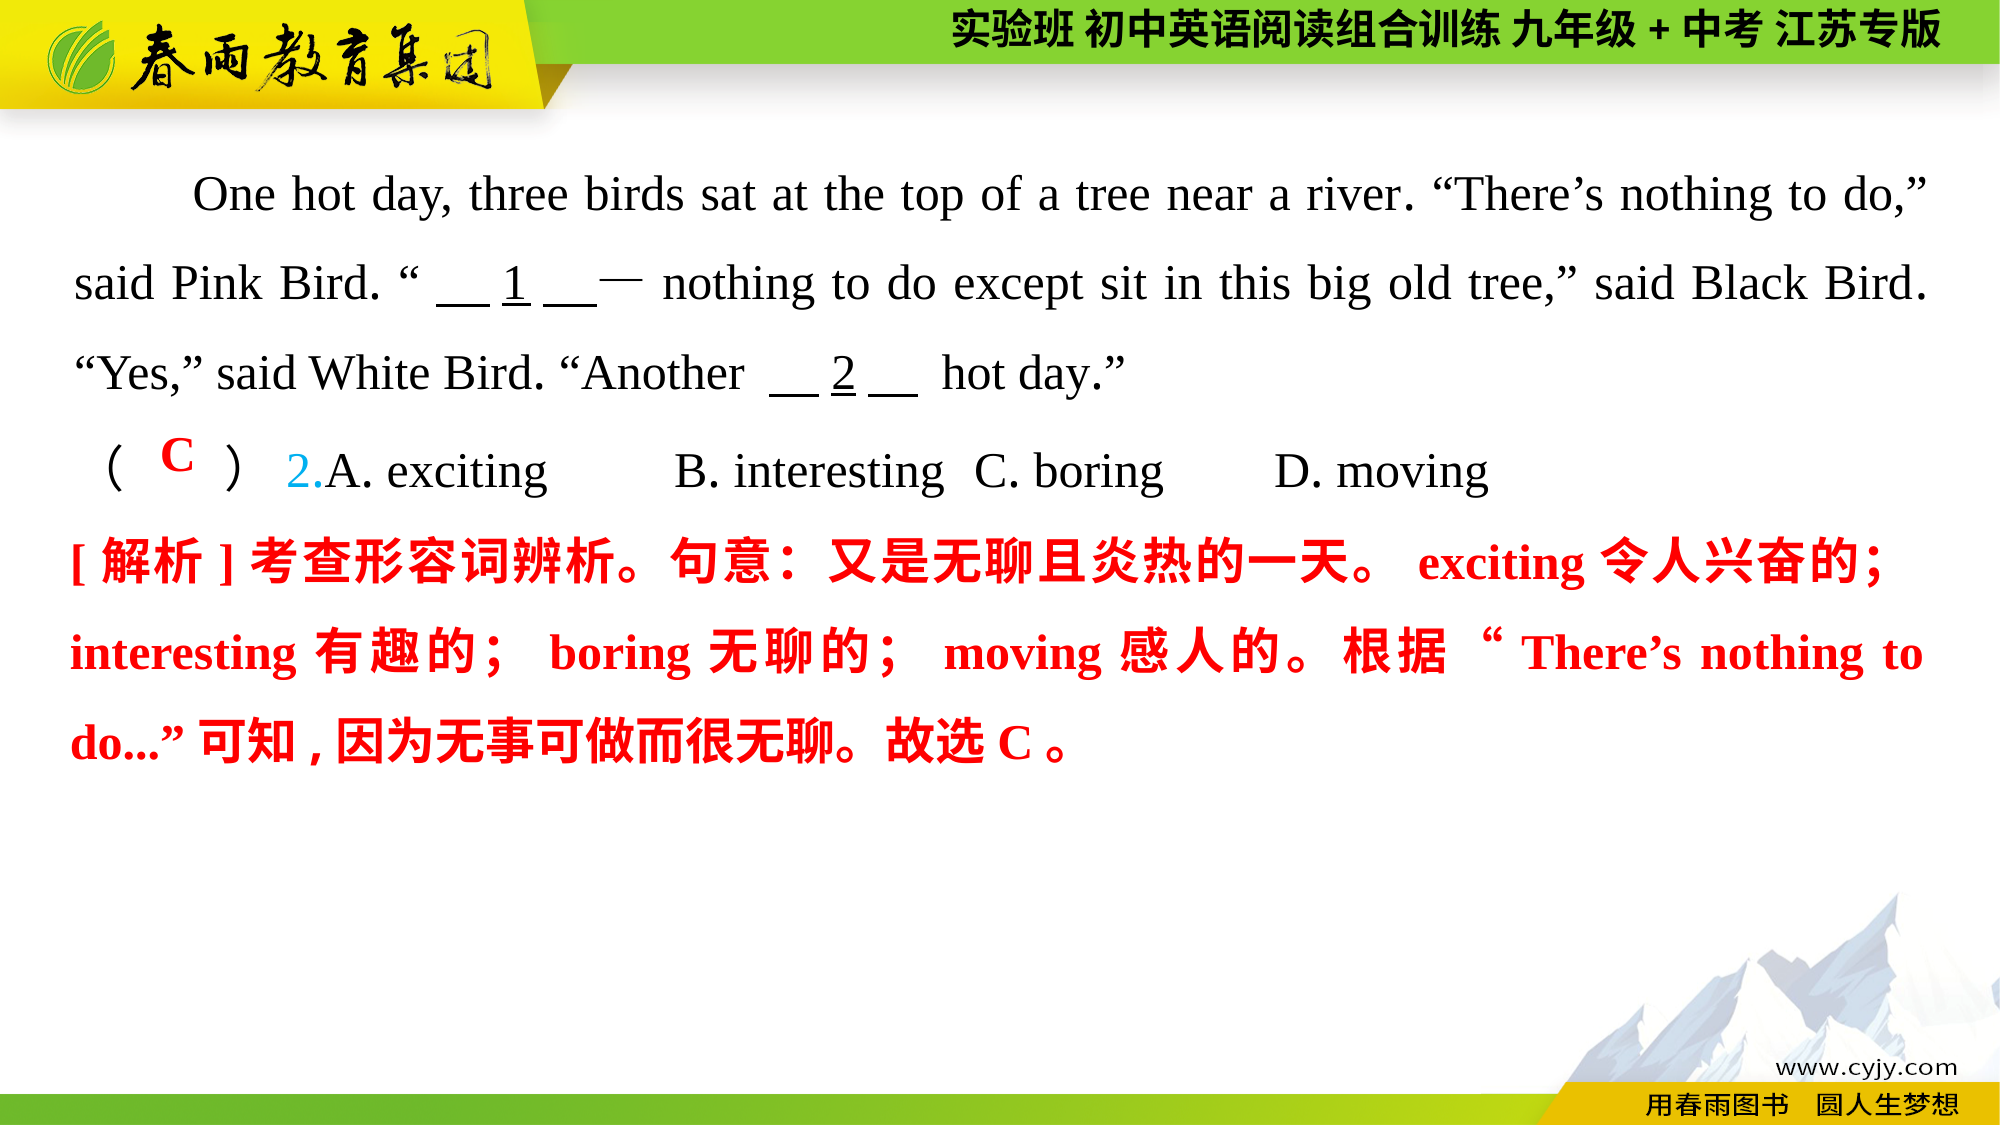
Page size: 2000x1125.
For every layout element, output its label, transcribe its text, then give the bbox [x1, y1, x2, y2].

list One hot day, three birds sat at the top of a tree near a river. “There’s nothing to do,” said Pink Bird. “ 1 —nothing to do except sit in this big old tree,” said Black Bird. “Yes,” said White Bird. “Another 2 hot day.” [59, 122, 1944, 399]
picture [0, 0, 2000, 1125]
text_box C [145, 414, 212, 490]
text_box （ ）2.A. exciting B. interesting C. boring D. moving [59, 400, 1944, 505]
text_box [解析]考查形容词辨析。句意：又是无聊且炎热的一天。exciting令人兴奋的；interesting有趣的；boring无聊的；moving感人的。根据“There’s nothing to do...”可知,因为无事可做而很无聊。故选C。 [54, 491, 1939, 777]
